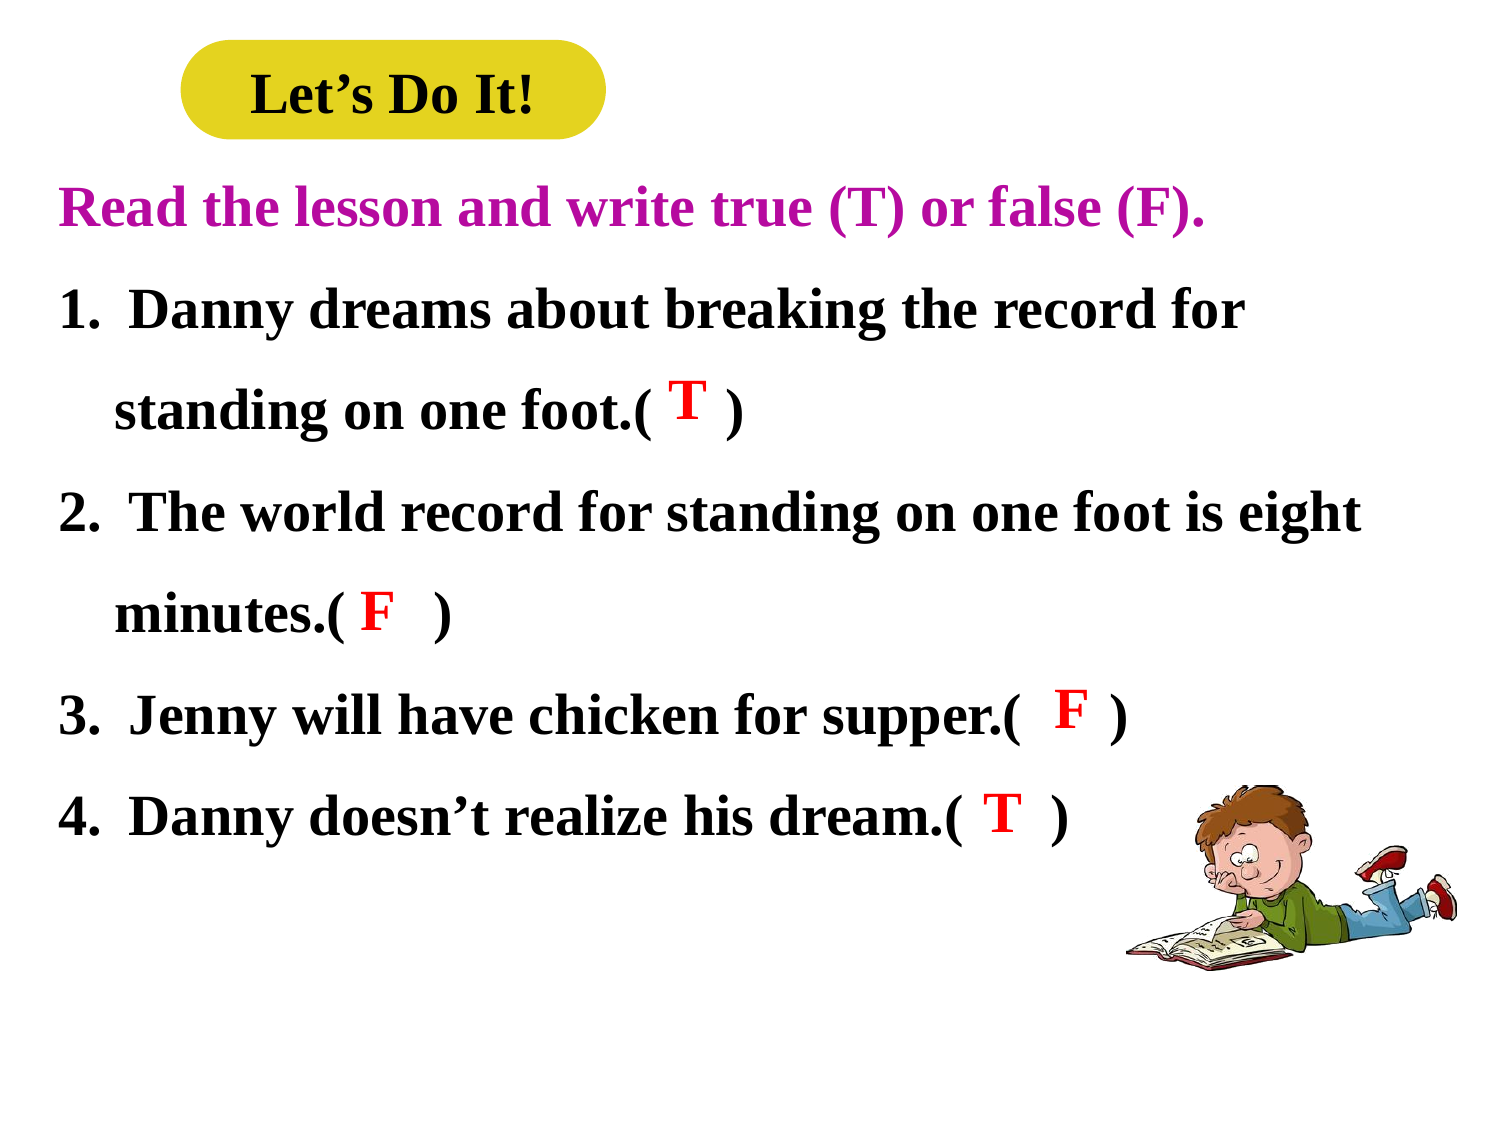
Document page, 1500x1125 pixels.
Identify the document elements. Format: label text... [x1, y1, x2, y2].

text_box F [1039, 663, 1135, 748]
text_box Read the lesson and write true (T) or false (F). Danny dreams about breaking the record for standing on one foot.( ) The world record for standing on one foot is eight minutes.( ) Jenny will have chicken for supper.( ) Danny doesn’t realize his dream.( ) [43, 161, 1457, 855]
text_box [813, 767, 935, 853]
picture [1126, 785, 1457, 971]
text_box Let’s Do It! [178, 37, 609, 142]
text_box F [345, 564, 441, 650]
text_box [1167, 495, 1242, 582]
text_box T [969, 767, 1040, 852]
text_box T [653, 353, 725, 439]
